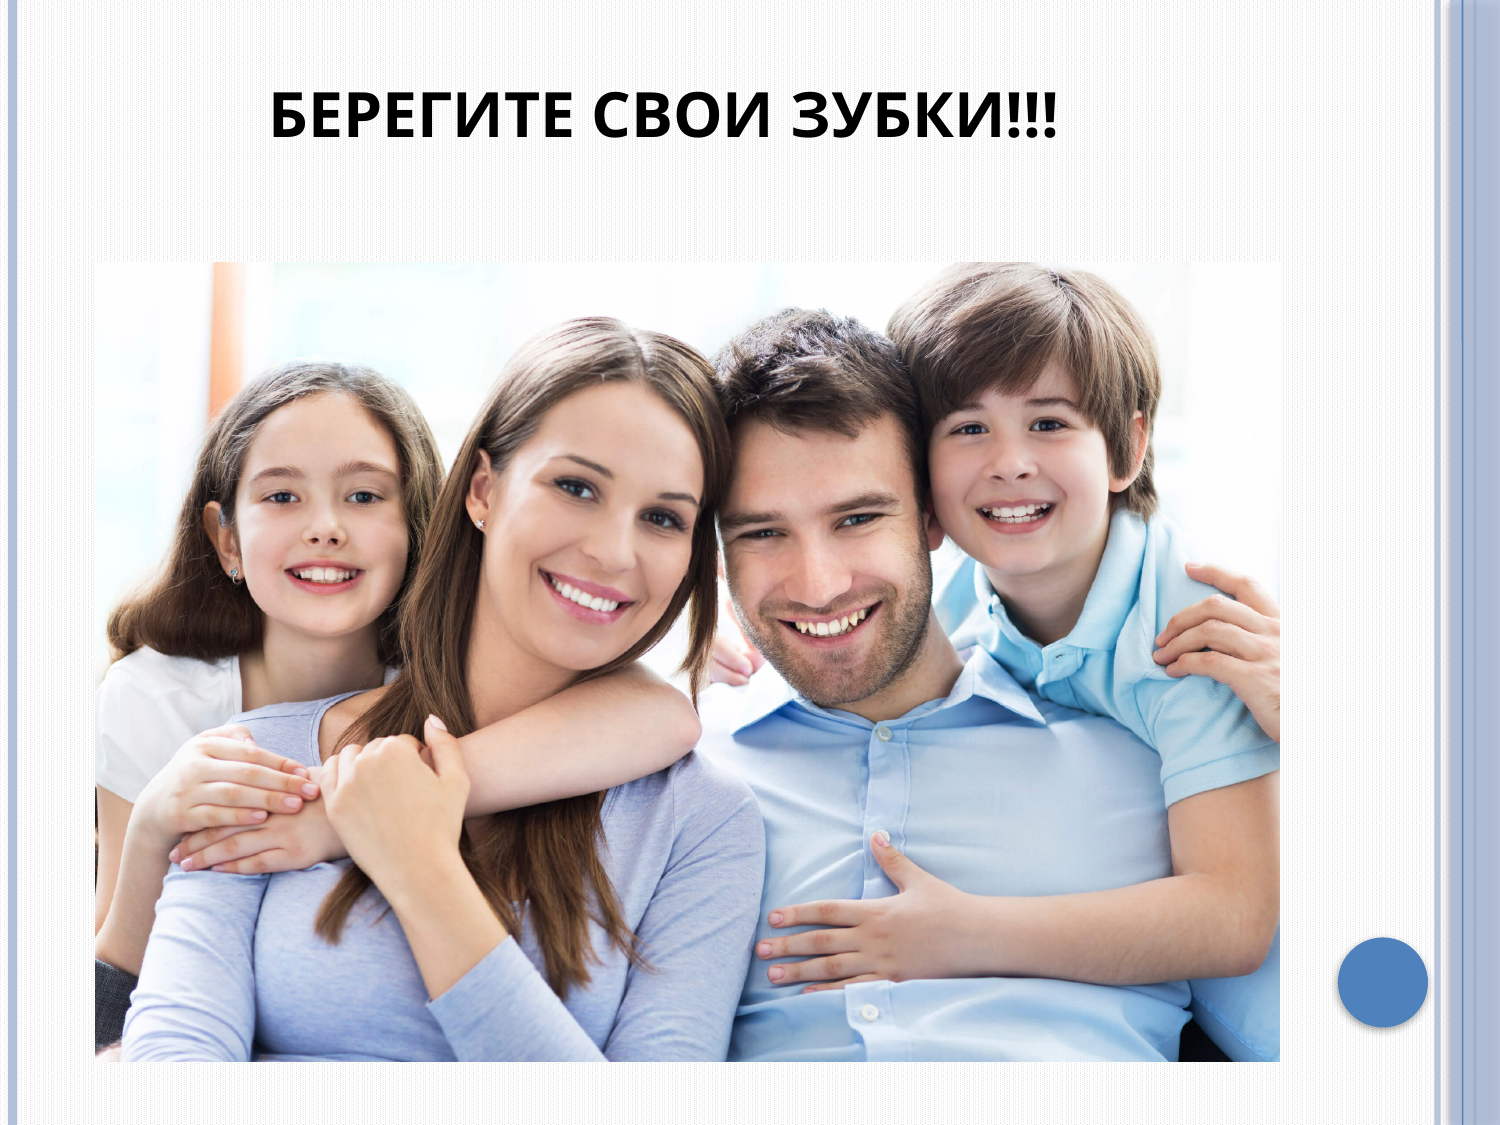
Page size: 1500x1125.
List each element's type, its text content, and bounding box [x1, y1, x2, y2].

title Берегите свои зубки!!! [75, 45, 1300, 233]
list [95, 261, 1280, 1063]
